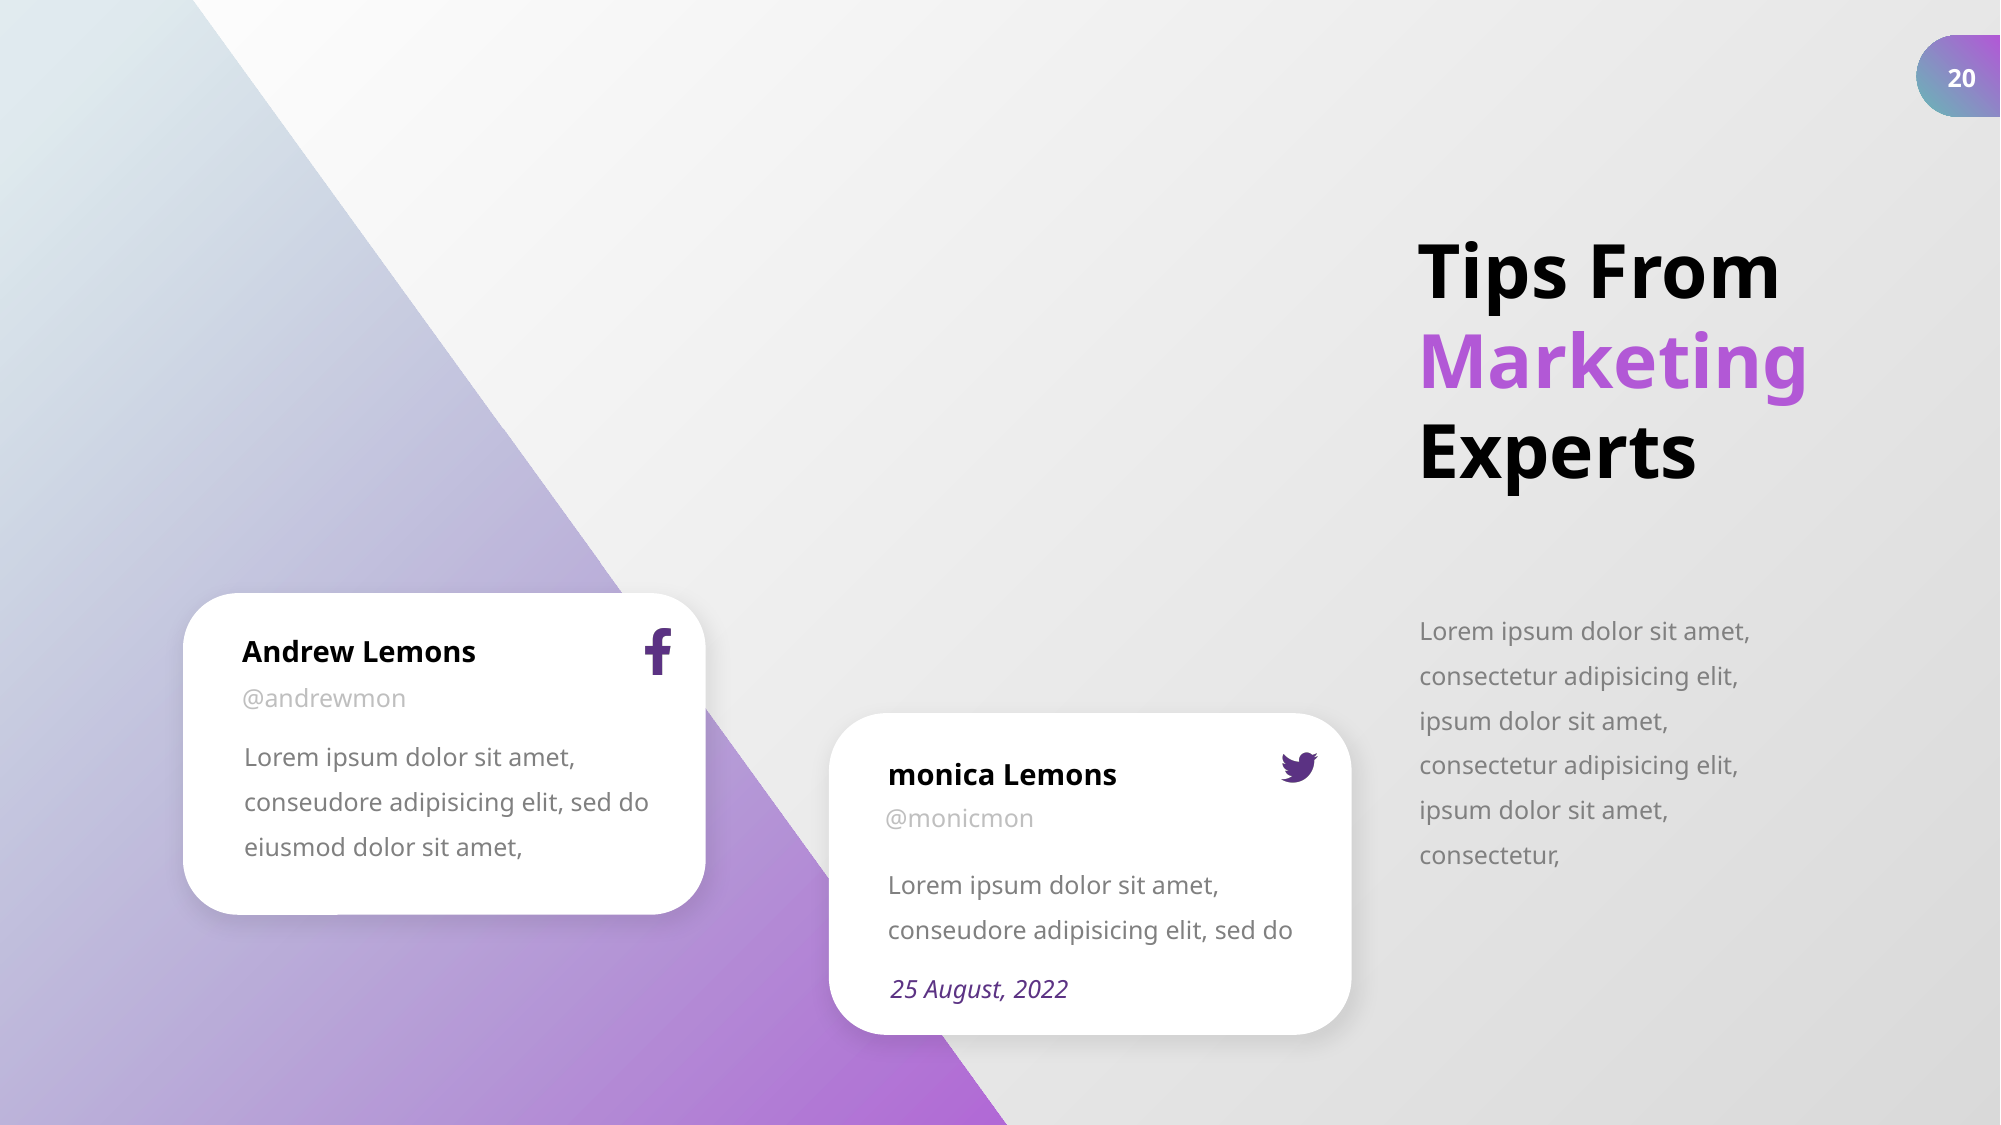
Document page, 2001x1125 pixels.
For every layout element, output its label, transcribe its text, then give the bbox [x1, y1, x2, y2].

text_box [1007, 712, 1353, 1036]
text_box Lorem ipsum dolor sit amet, conseudore adipisicing elit, sed do [1007, 847, 1318, 952]
text_box 25 August, 2022 [1007, 966, 1163, 1011]
picture [1280, 749, 1318, 786]
text_box 20 [1845, 55, 1991, 101]
text_box [1921, 34, 2000, 118]
text_box Lorem ipsum dolor sit amet, consectetur adipisicing elit, ipsum dolor sit amet, consectetur adipisicing elit, ipsum dolor sit amet, consectetur, [1404, 593, 1773, 878]
text_box Tips From Marketing Experts [1402, 216, 1876, 501]
picture [0, 0, 1250, 1125]
